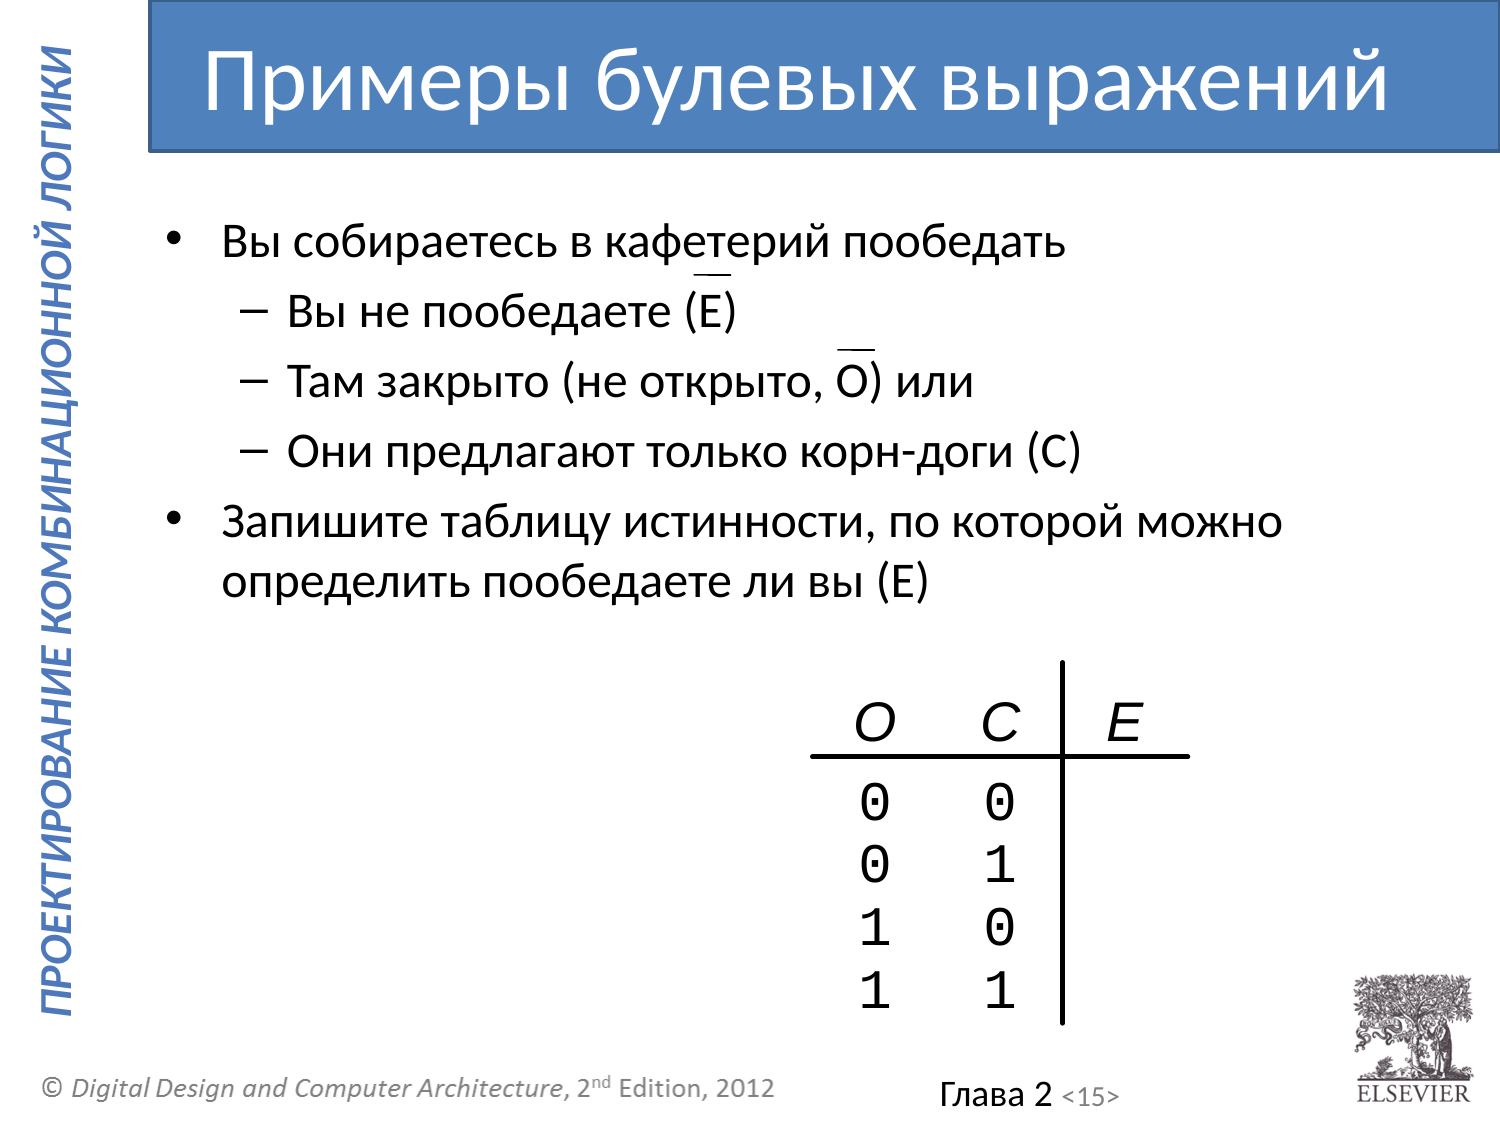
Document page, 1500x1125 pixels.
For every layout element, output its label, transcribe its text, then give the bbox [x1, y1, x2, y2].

list Вы собираетесь в кафетерий пообедать Вы не пообедаете (E) Там закрыто (не открыто, O) или Они предлагают только корн-доги (C) Запишите таблицу истинности, по которой можно определить пообедаете ли вы (E) [150, 200, 1450, 1013]
text_box Примеры булевых выражений [187, 11, 1488, 136]
picture [0, 0, 1500, 1125]
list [799, 649, 1202, 1063]
